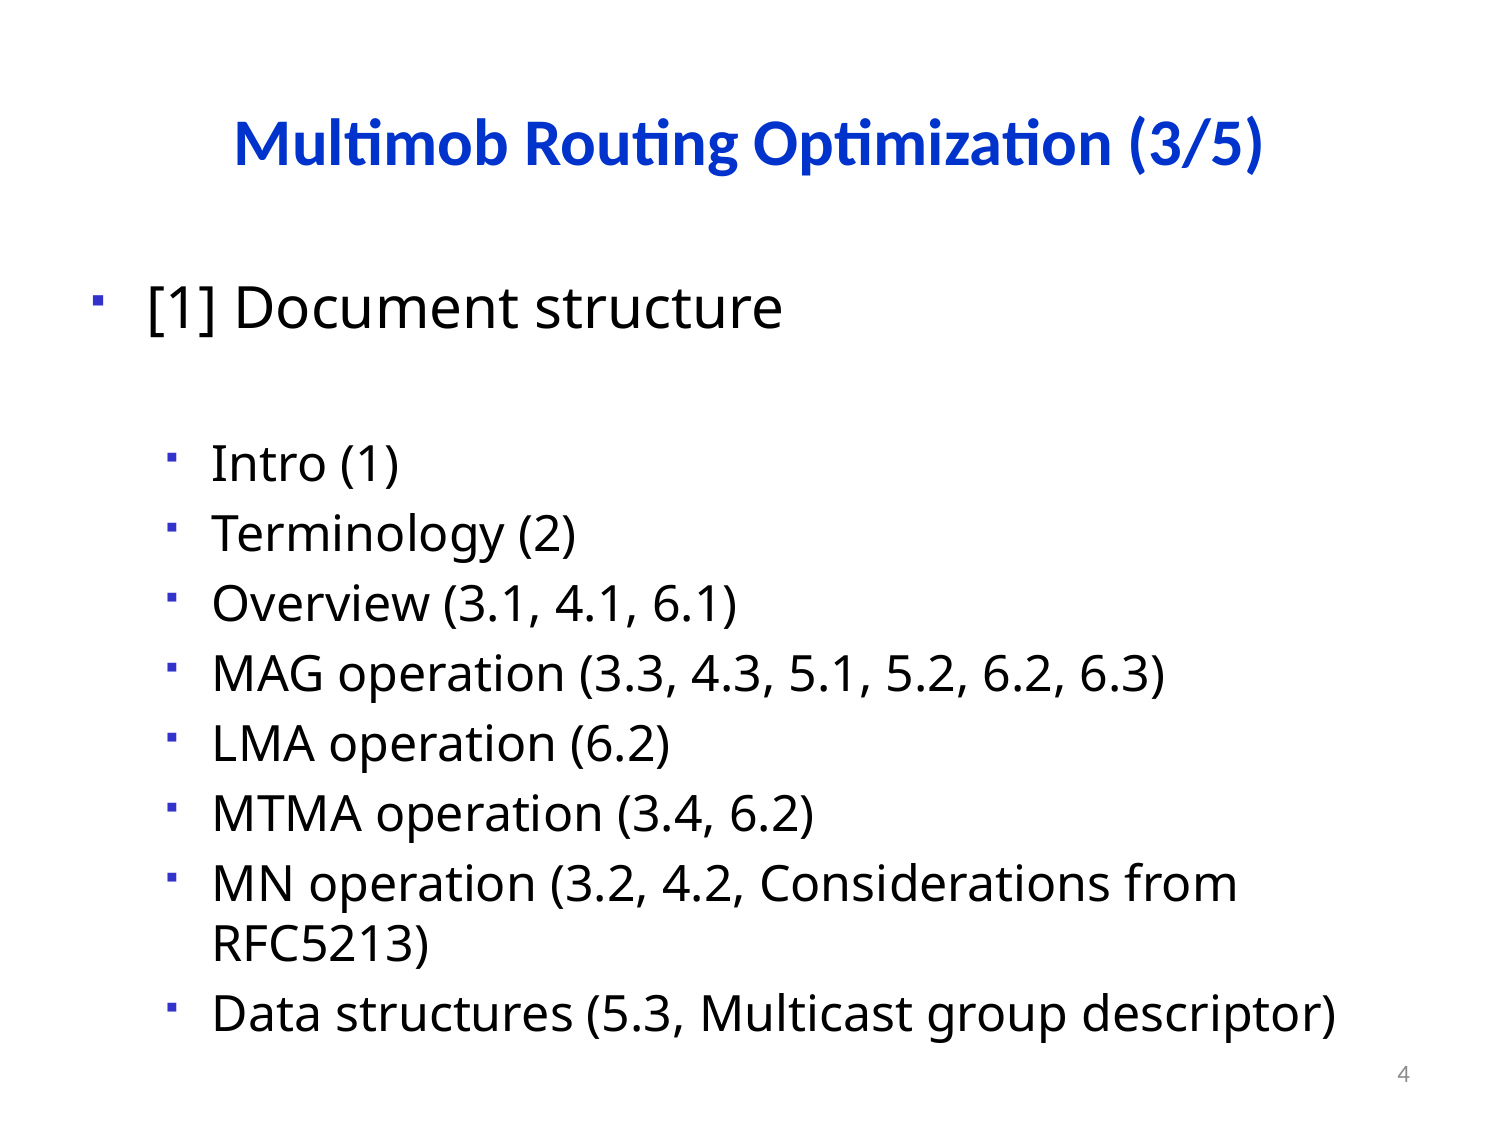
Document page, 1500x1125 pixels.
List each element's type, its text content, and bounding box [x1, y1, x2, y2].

slide_number 4 [1074, 1042, 1425, 1103]
list [1] Document structure Intro (1) Terminology (2) Overview (3.1, 4.1, 6.1) MAG operation (3.3, 4.3, 5.1, 5.2, 6.2, 6.3) LMA operation (6.2) MTMA operation (3.4, 6.2) MN operation (3.2, 4.2, Considerations from RFC5213) Data structures (5.3, Multicast group descriptor) [74, 262, 1426, 1006]
title Multimob Routing Optimization (3/5) [74, 44, 1426, 233]
